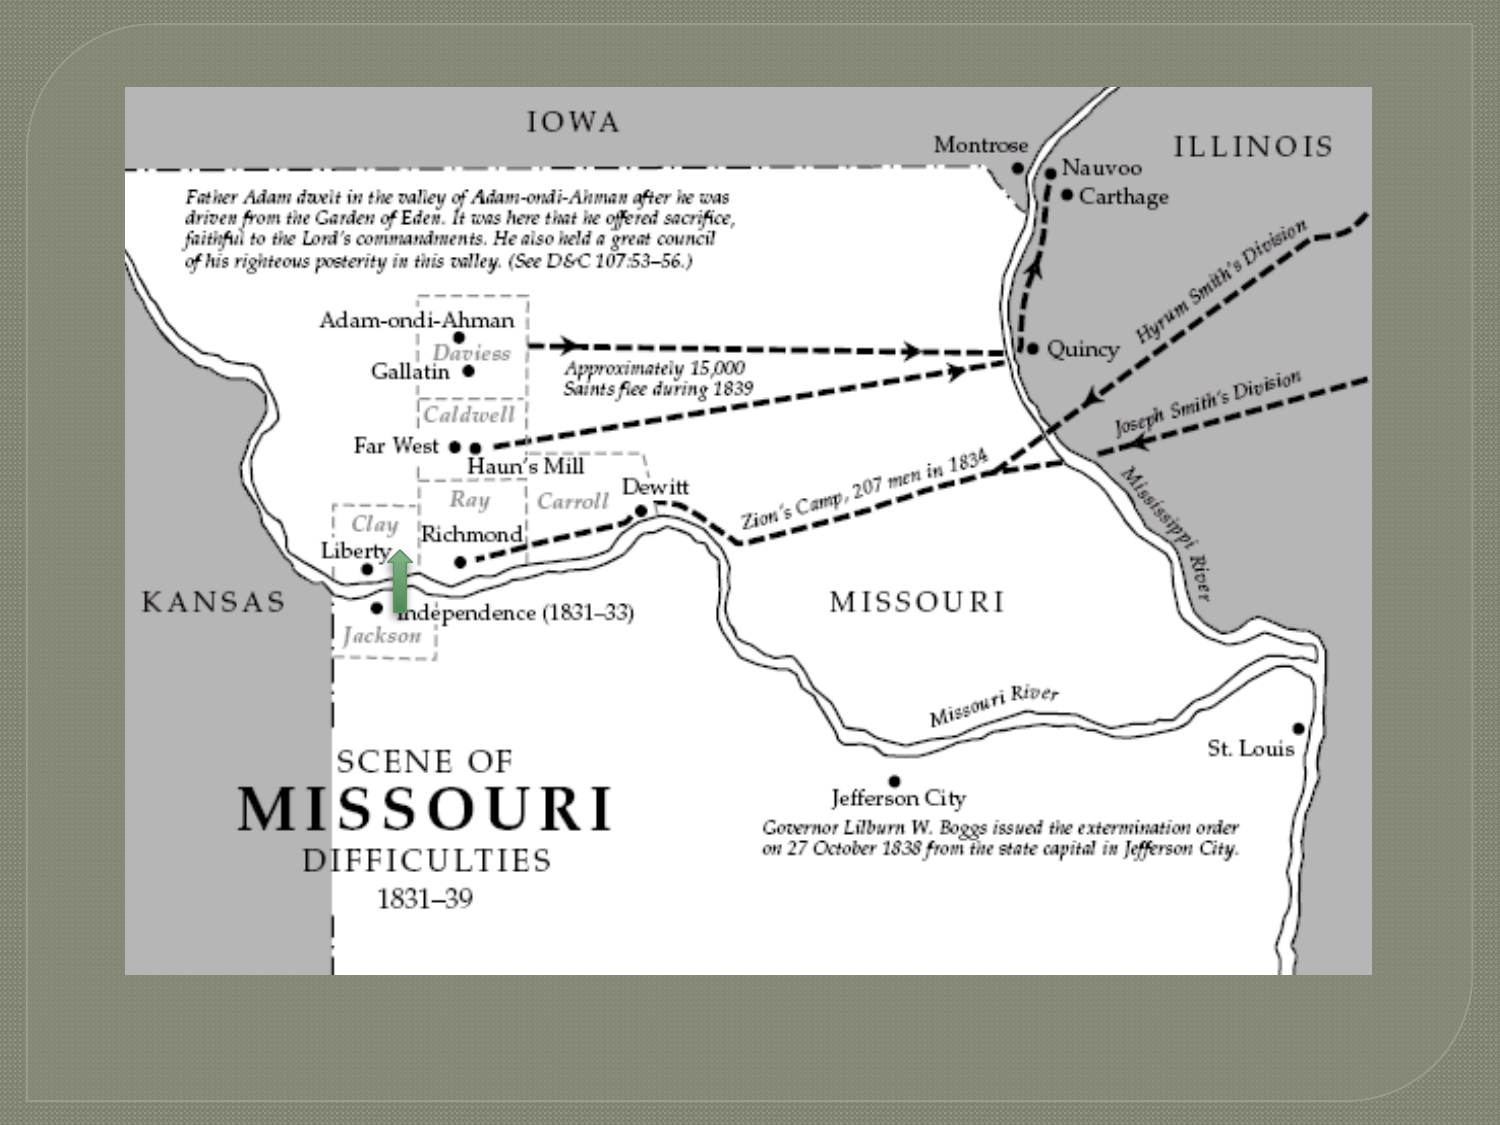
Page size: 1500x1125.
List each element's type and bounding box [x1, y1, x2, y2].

picture [0, 87, 1500, 976]
